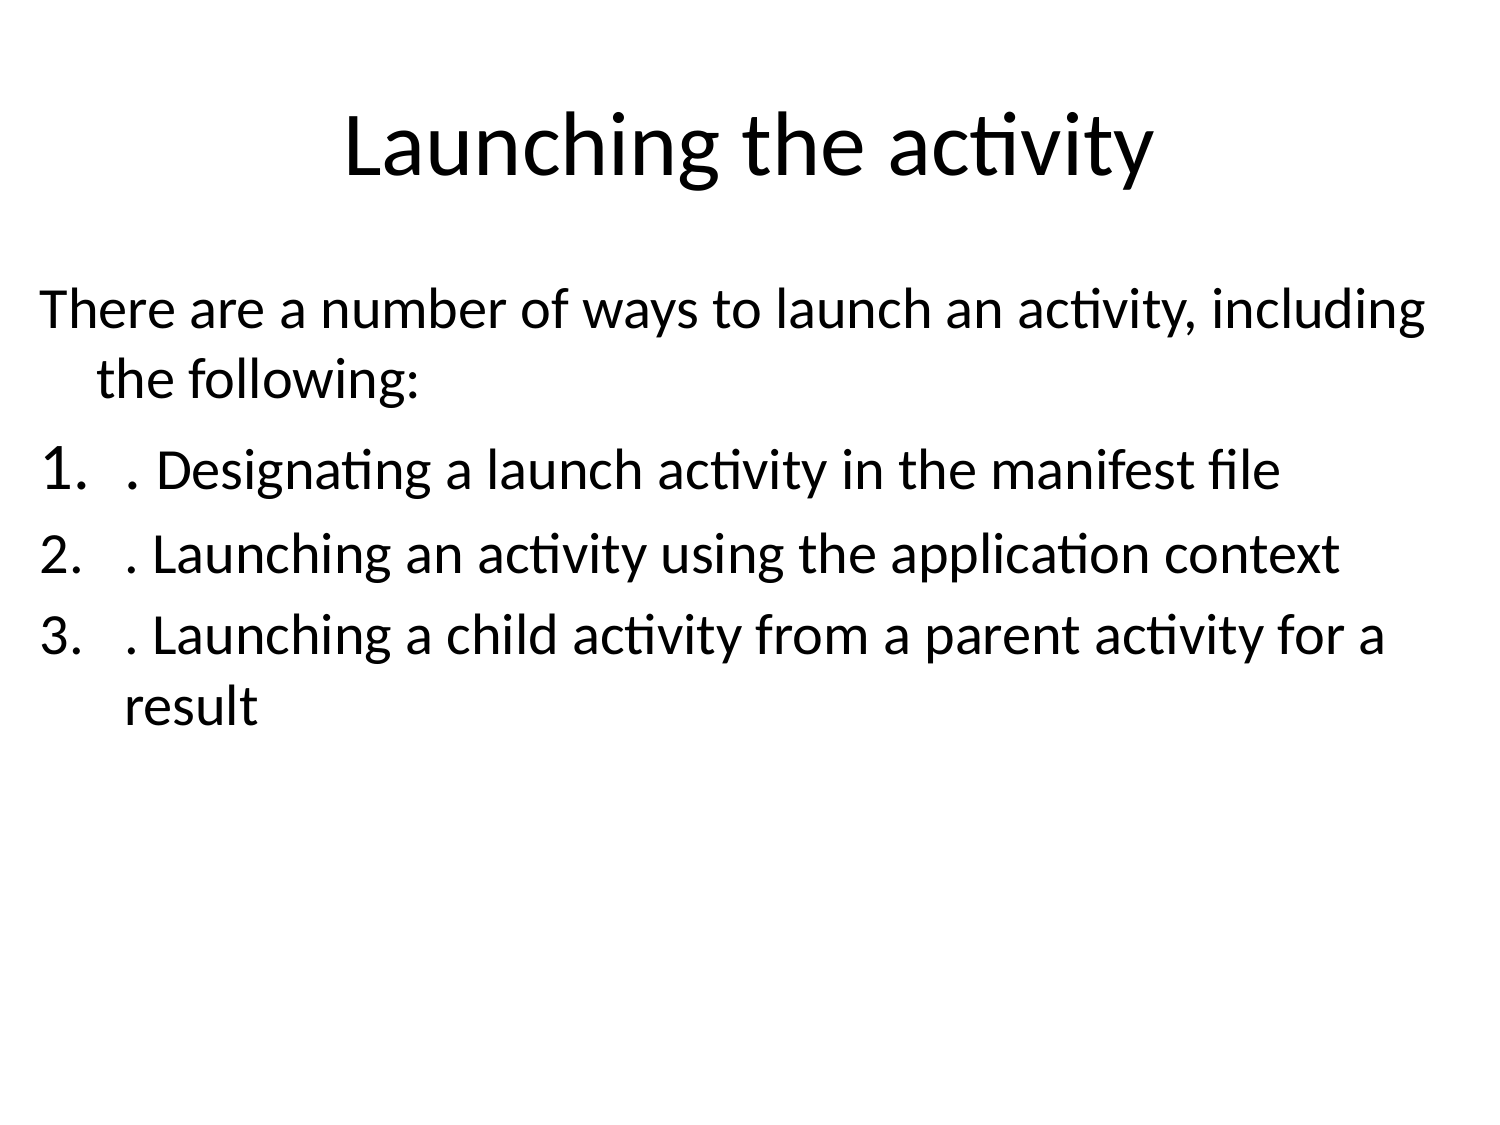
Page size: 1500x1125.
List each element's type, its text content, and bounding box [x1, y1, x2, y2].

list There are a number of ways to launch an activity, including the following: . Designating a launch activity in the manifest file . Launching an activity using the application context . Launching a child activity from a parent activity for a result [24, 262, 1500, 1125]
title Launching the activity [75, 45, 1425, 233]
